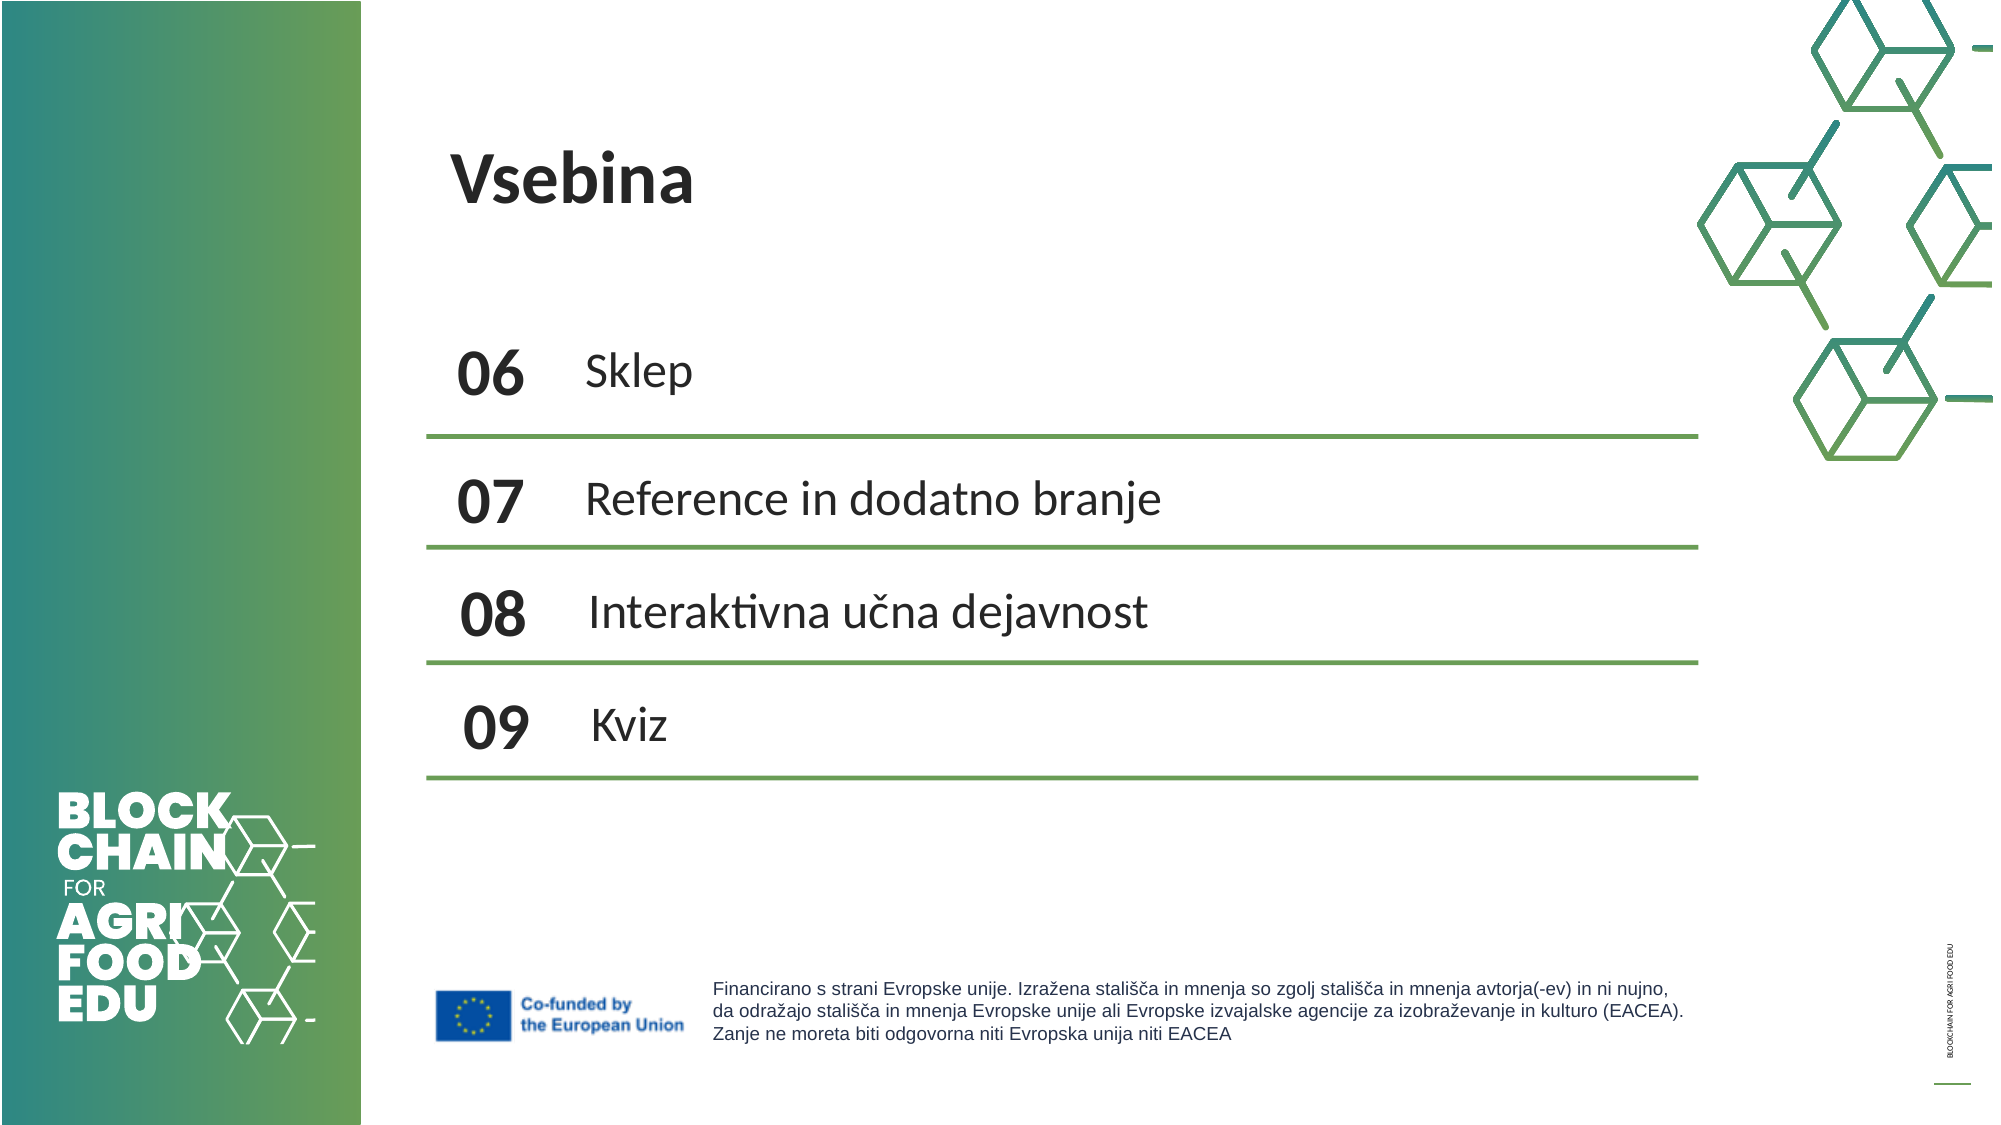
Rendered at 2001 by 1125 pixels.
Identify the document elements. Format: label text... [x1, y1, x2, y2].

list 06 [433, 317, 549, 431]
text_box Financirano s strani Evropske unije. Izražena stališča in mnenja so zgolj stališča in mnenja avtorja(-ev) in ni nujno, da odražajo stališča in mnenja Evropske unije ali Evropske izvajalske agencije za izobraževanje in kulturo (EACEA). Zanje ne moreta biti odgovorna niti Evropska unija niti EACEA [698, 968, 1699, 1052]
text_box 08 [436, 558, 552, 672]
text_box 09 [439, 671, 555, 785]
list Sklep [570, 314, 1699, 429]
text_box Reference in dodatno branje [570, 442, 1699, 556]
text_box 07 [433, 445, 549, 559]
list Vsebina [435, 120, 1263, 239]
picture [433, 988, 703, 1046]
text_box Kviz [576, 668, 1705, 782]
text_box Interaktivna učna dejavnost [573, 555, 1702, 669]
